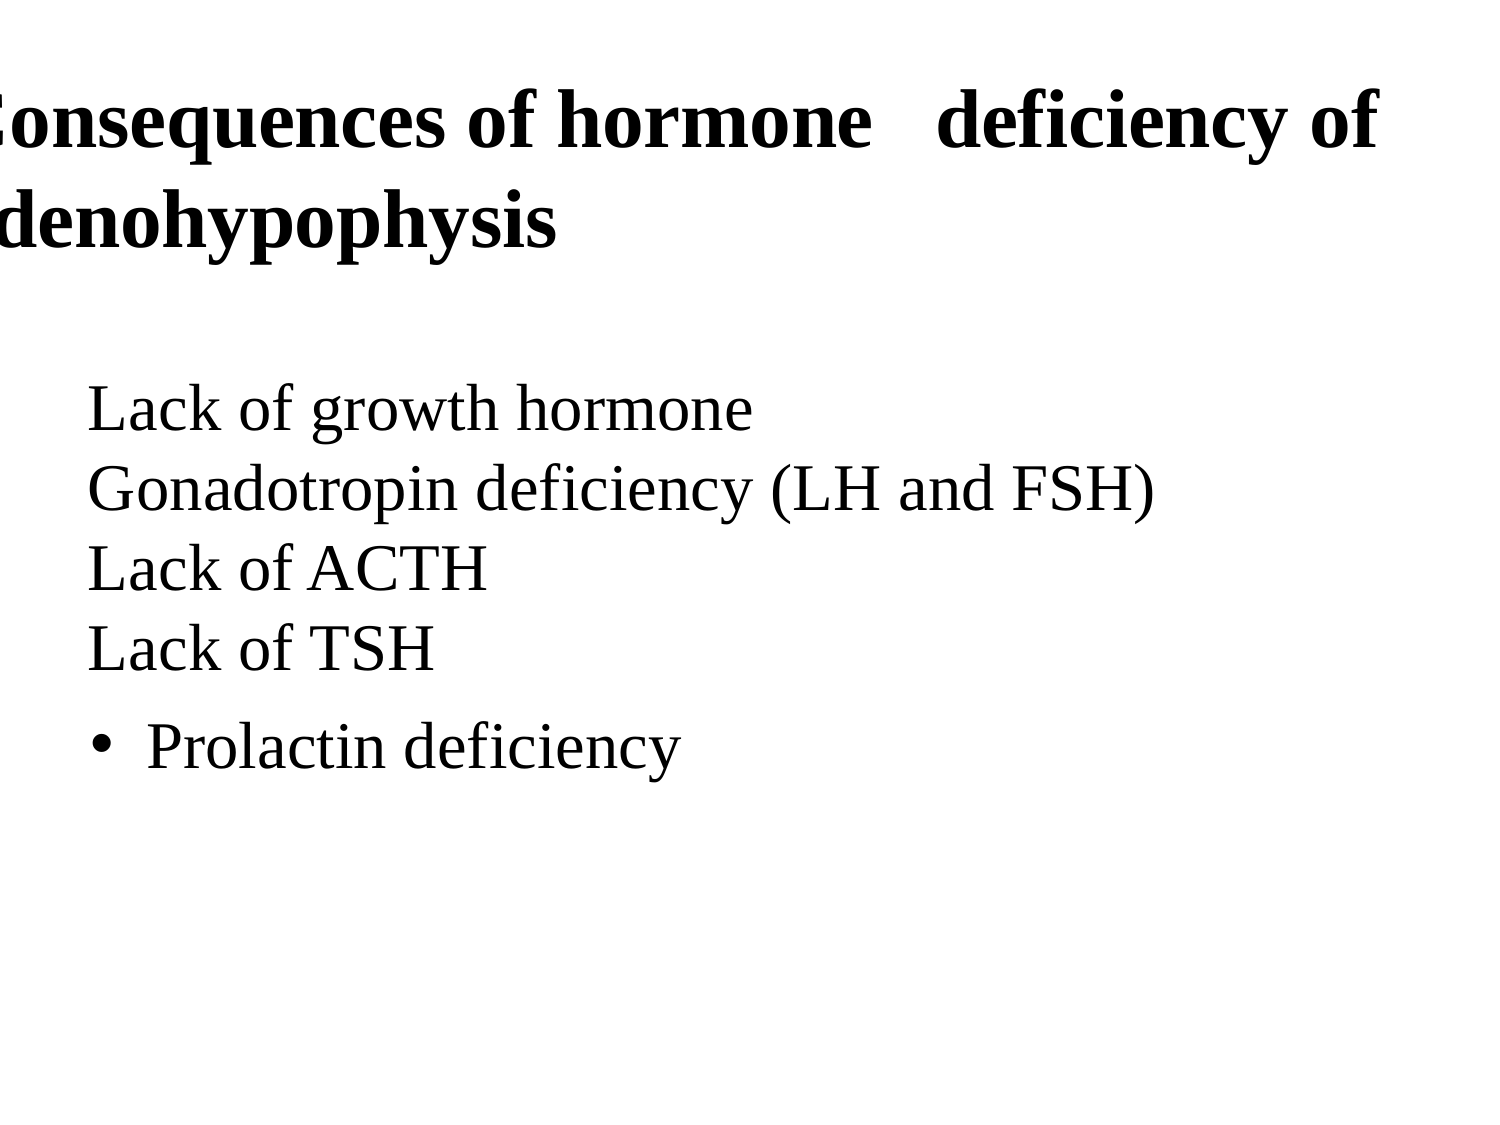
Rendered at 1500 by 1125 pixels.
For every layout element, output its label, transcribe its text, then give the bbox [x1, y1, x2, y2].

text_box Lack of growth hormone Gonadotropin deficiency (LH and FSH) Lack of ACTH Lack of TSH Prolactin deficiency [87, 345, 1274, 782]
title Consequences of hormone deficiency of adenohypophysis [0, 62, 1481, 367]
